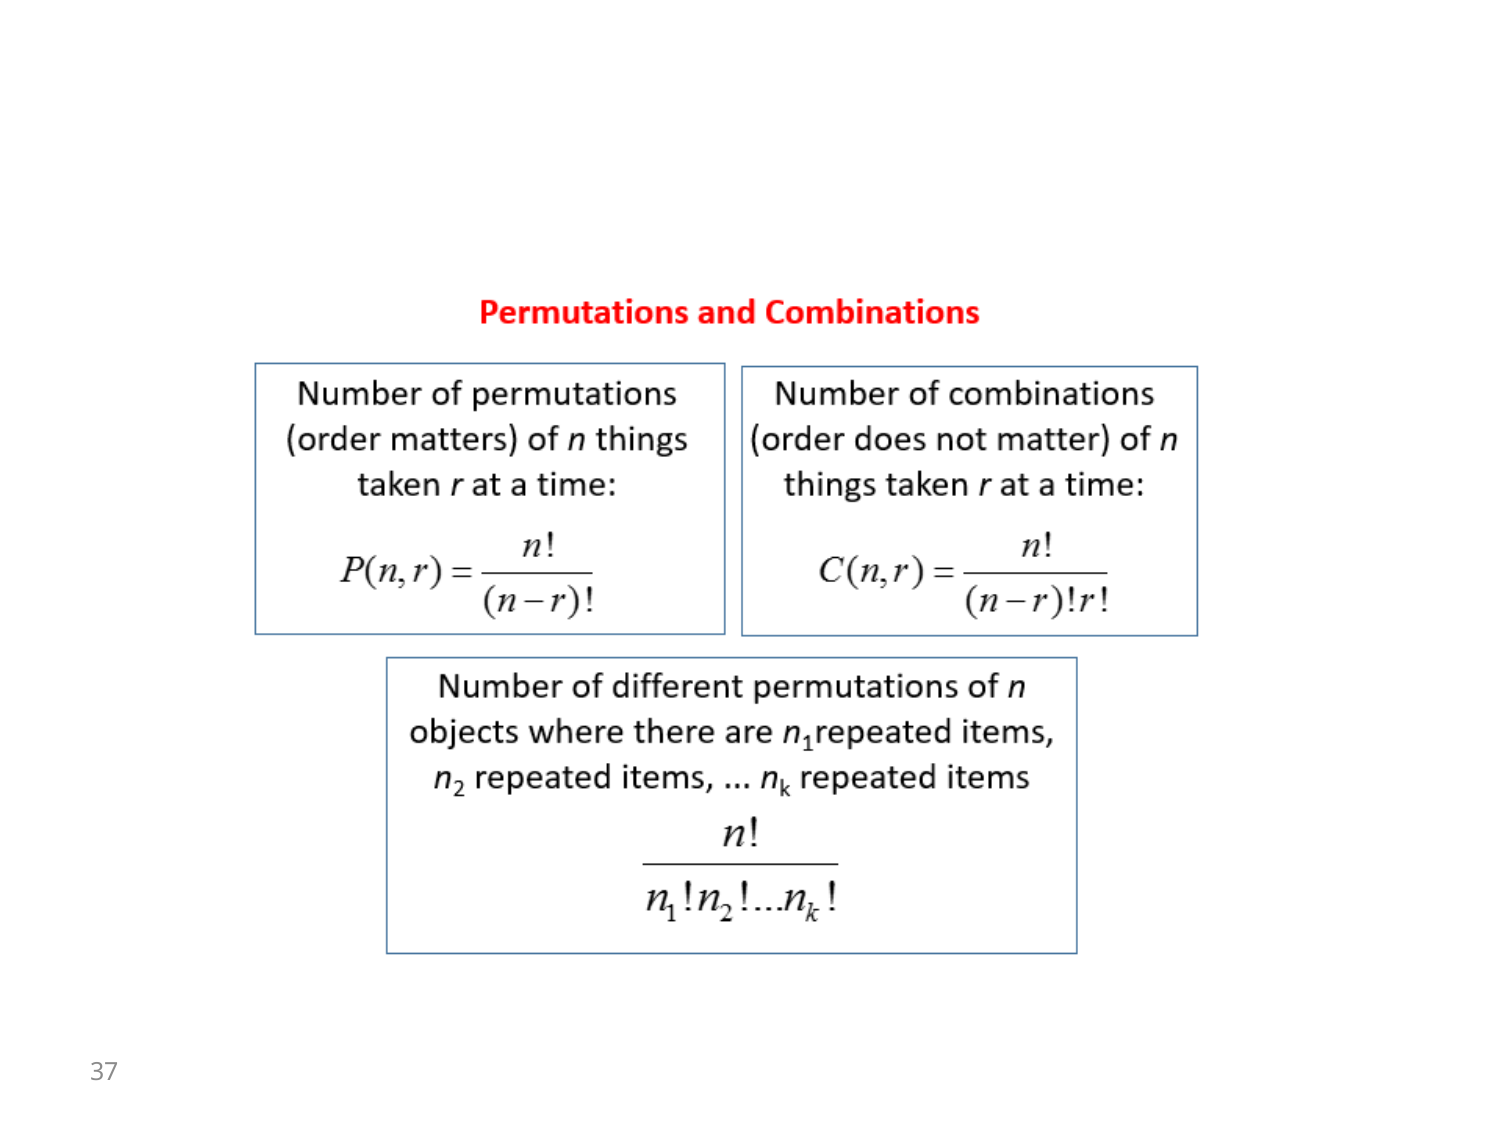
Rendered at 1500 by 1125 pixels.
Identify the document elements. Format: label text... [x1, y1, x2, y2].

slide_number 37 [75, 1042, 425, 1103]
picture [222, 269, 1236, 978]
